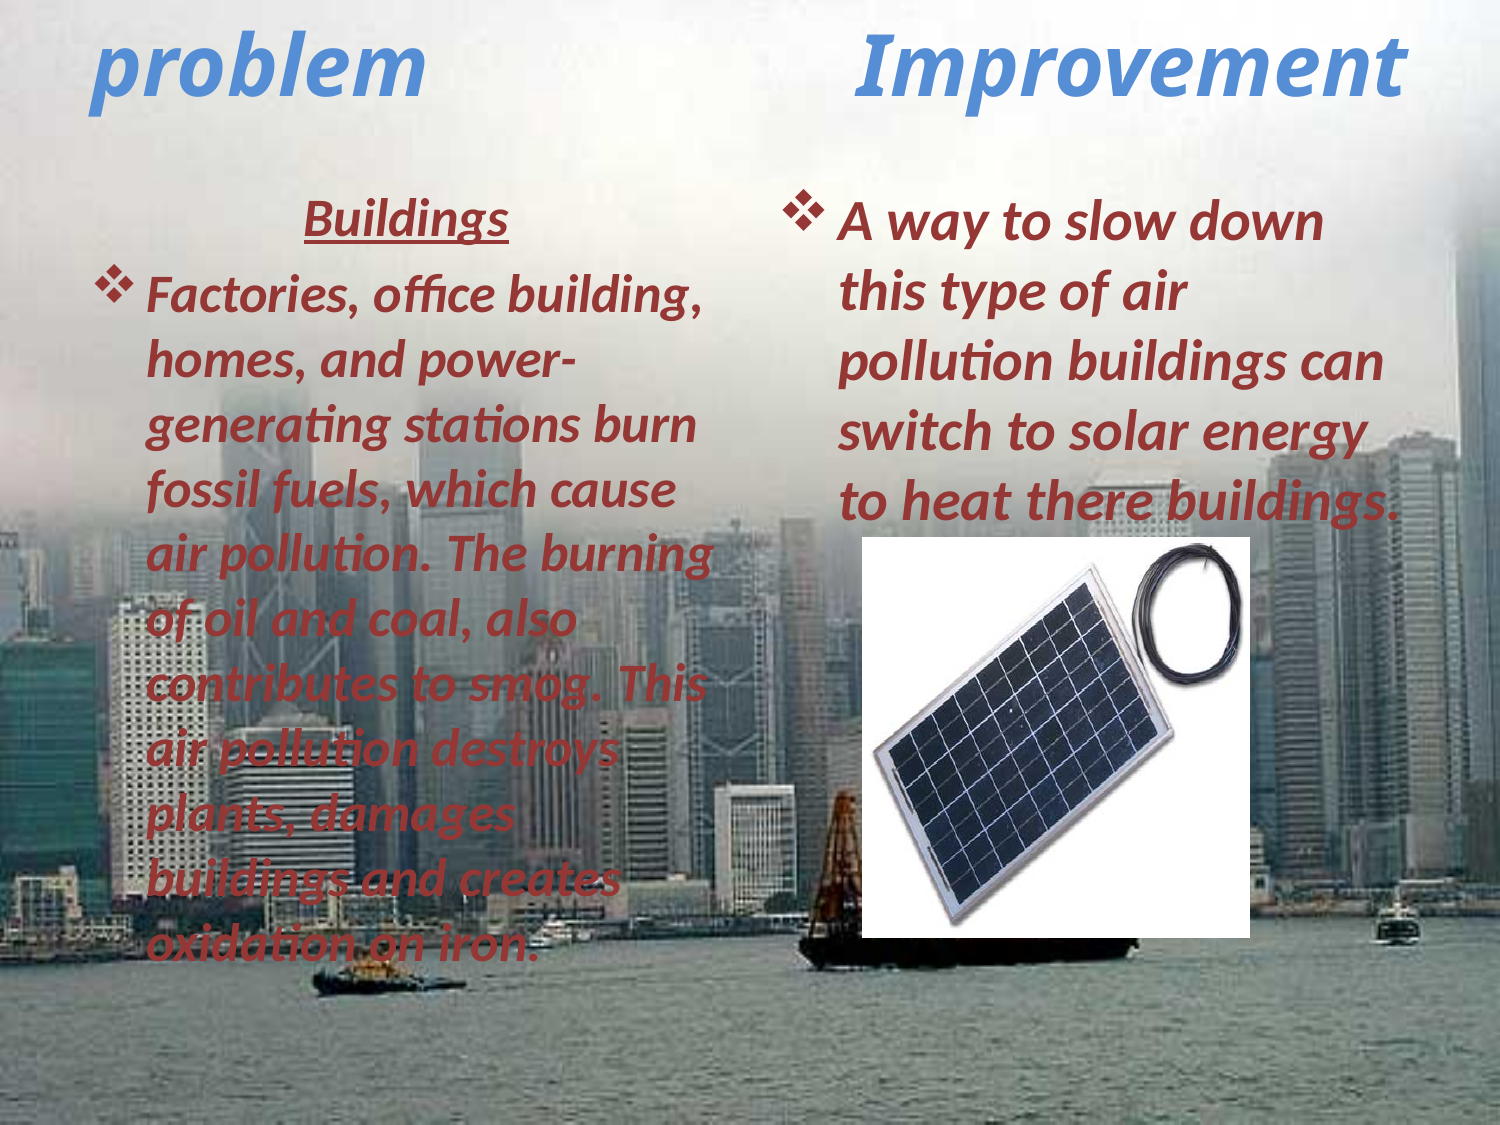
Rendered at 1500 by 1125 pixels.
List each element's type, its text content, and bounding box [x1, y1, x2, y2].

title problem Improvement [75, 0, 1425, 125]
picture [0, 0, 1500, 1125]
list A way to slow down this type of air pollution buildings can switch to solar energy to heat there buildings. [762, 174, 1425, 1063]
list Buildings Factories, office building, homes, and power-generating stations burn fossil fuels, which cause air pollution. The burning of oil and coal, also contributes to smog. This air pollution destroys plants, damages buildings and creates oxidation on iron. [75, 174, 738, 1063]
